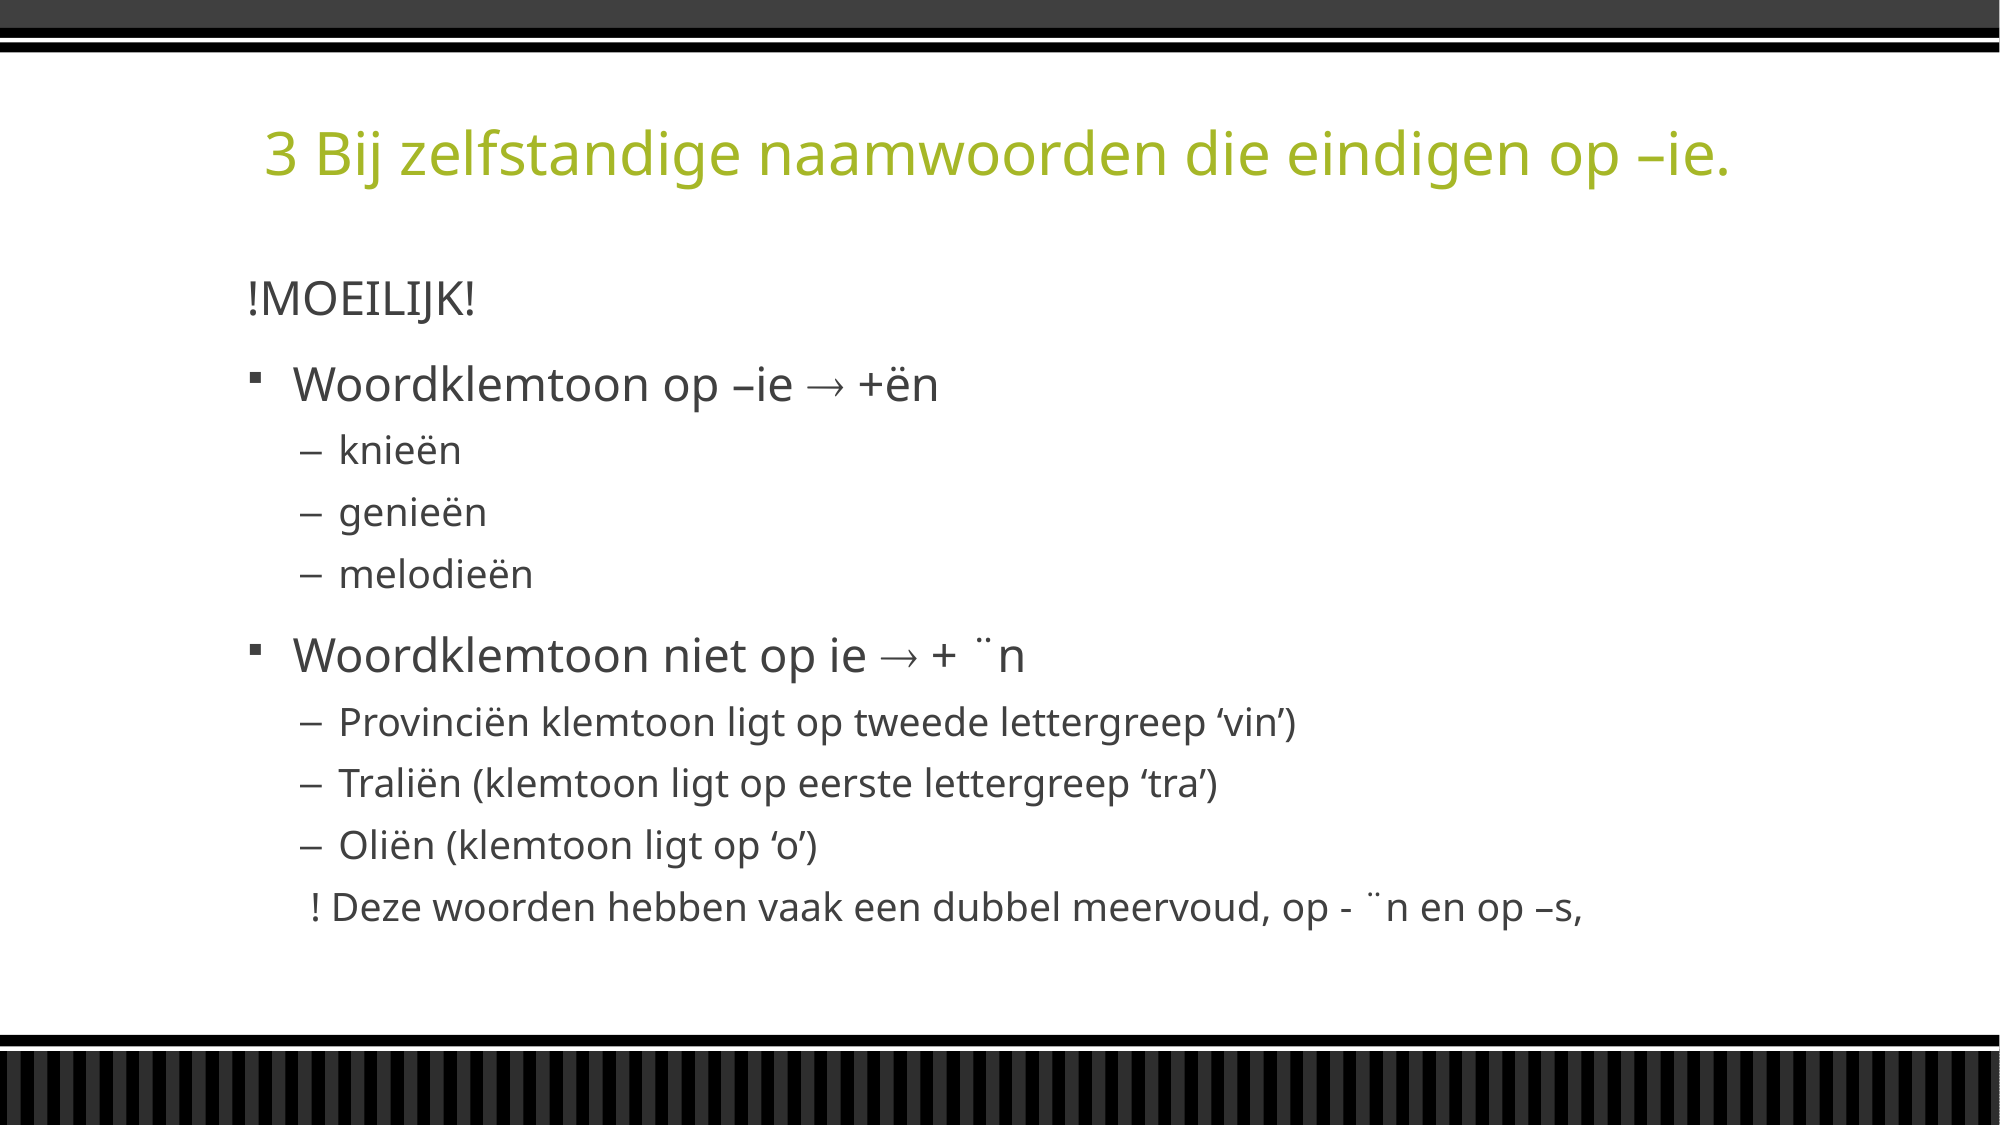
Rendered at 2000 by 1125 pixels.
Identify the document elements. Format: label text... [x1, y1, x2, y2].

title 3 Bij zelfstandige naamwoorden die eindigen op –ie. [249, 99, 1750, 197]
list !MOEILIJK! Woordklemtoon op –ie  +ën knieën genieën melodieën Woordklemtoon niet op ie  + ¨n Provinciën klemtoon ligt op tweede lettergreep ‘vin’) Traliën (klemtoon ligt op eerste lettergreep ‘tra’) Oliën (klemtoon ligt op ‘o’) ! Deze woorden hebben vaak een dubbel meervoud, op - ¨n en op –s, [231, 267, 1732, 943]
